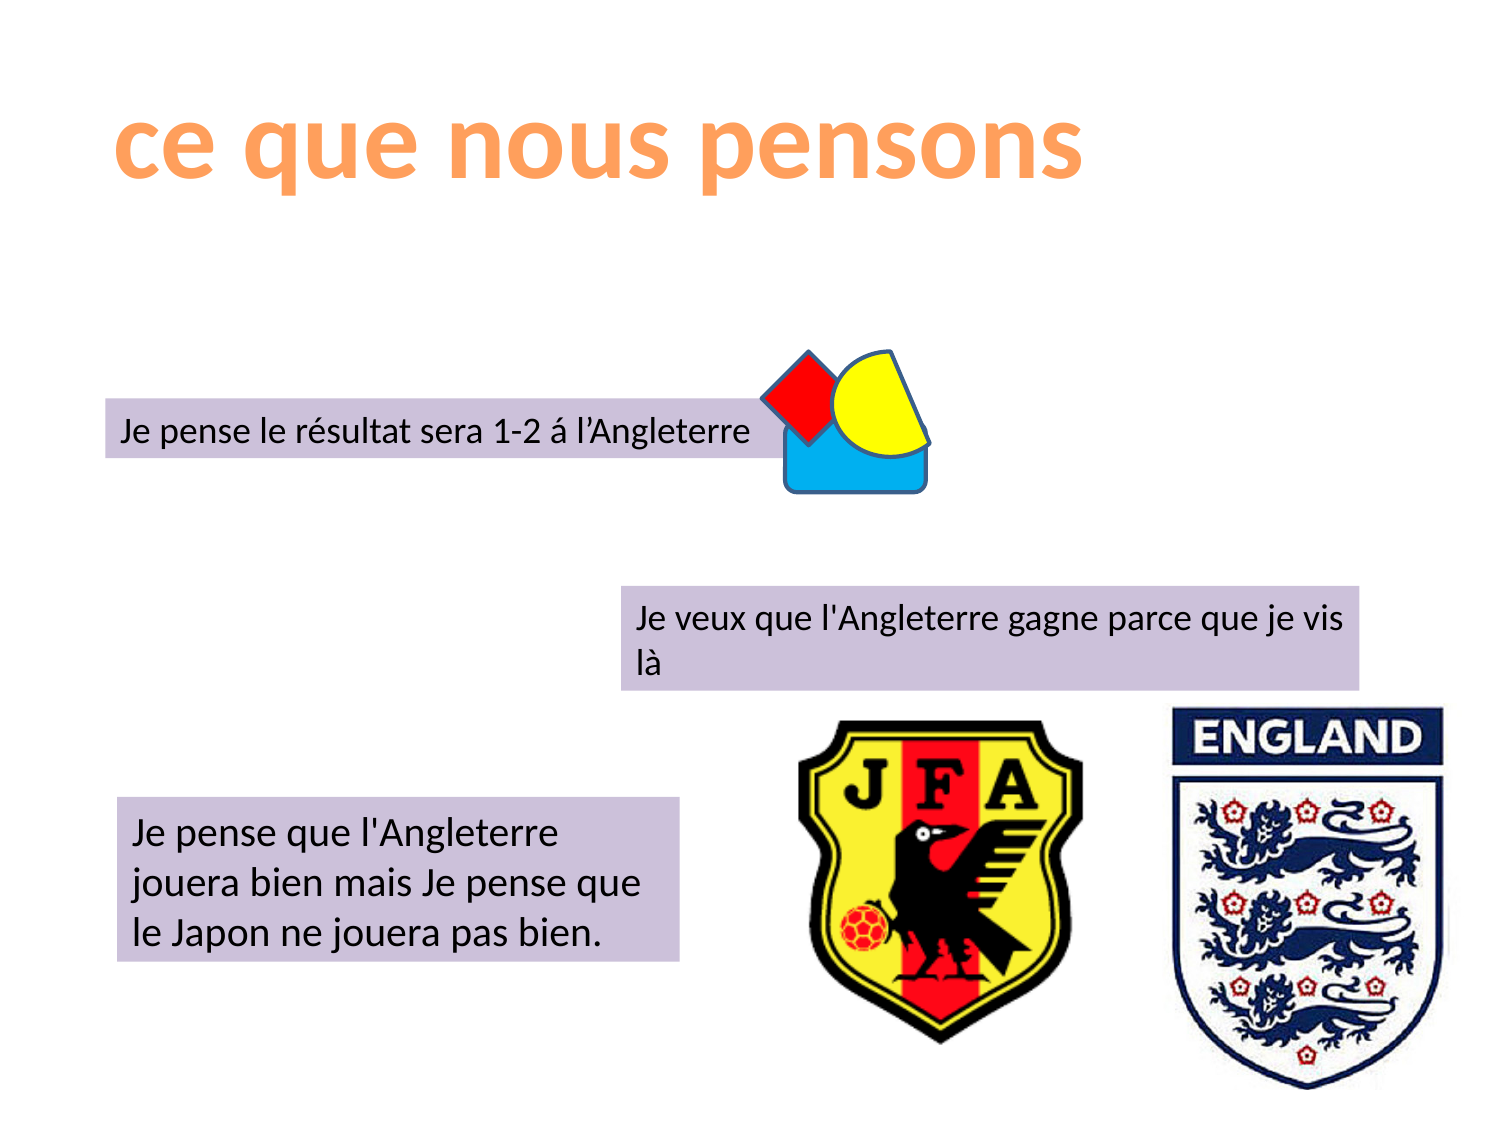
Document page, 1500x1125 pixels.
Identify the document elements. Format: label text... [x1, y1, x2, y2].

picture [761, 702, 1500, 1091]
text_box [829, 349, 932, 460]
text_box Je veux que l'Angleterre gagne parce que je vis là [621, 585, 1360, 691]
text_box Je pense que l'Angleterre jouera bien mais Je pense que le Japon ne jouera pas bien. [117, 796, 680, 962]
text_box [782, 425, 928, 495]
text_box [759, 349, 837, 448]
text_box Je pense le résultat sera 1-2 á l’Angleterre [105, 398, 785, 459]
text_box ce que nous pensons [98, 58, 1101, 209]
